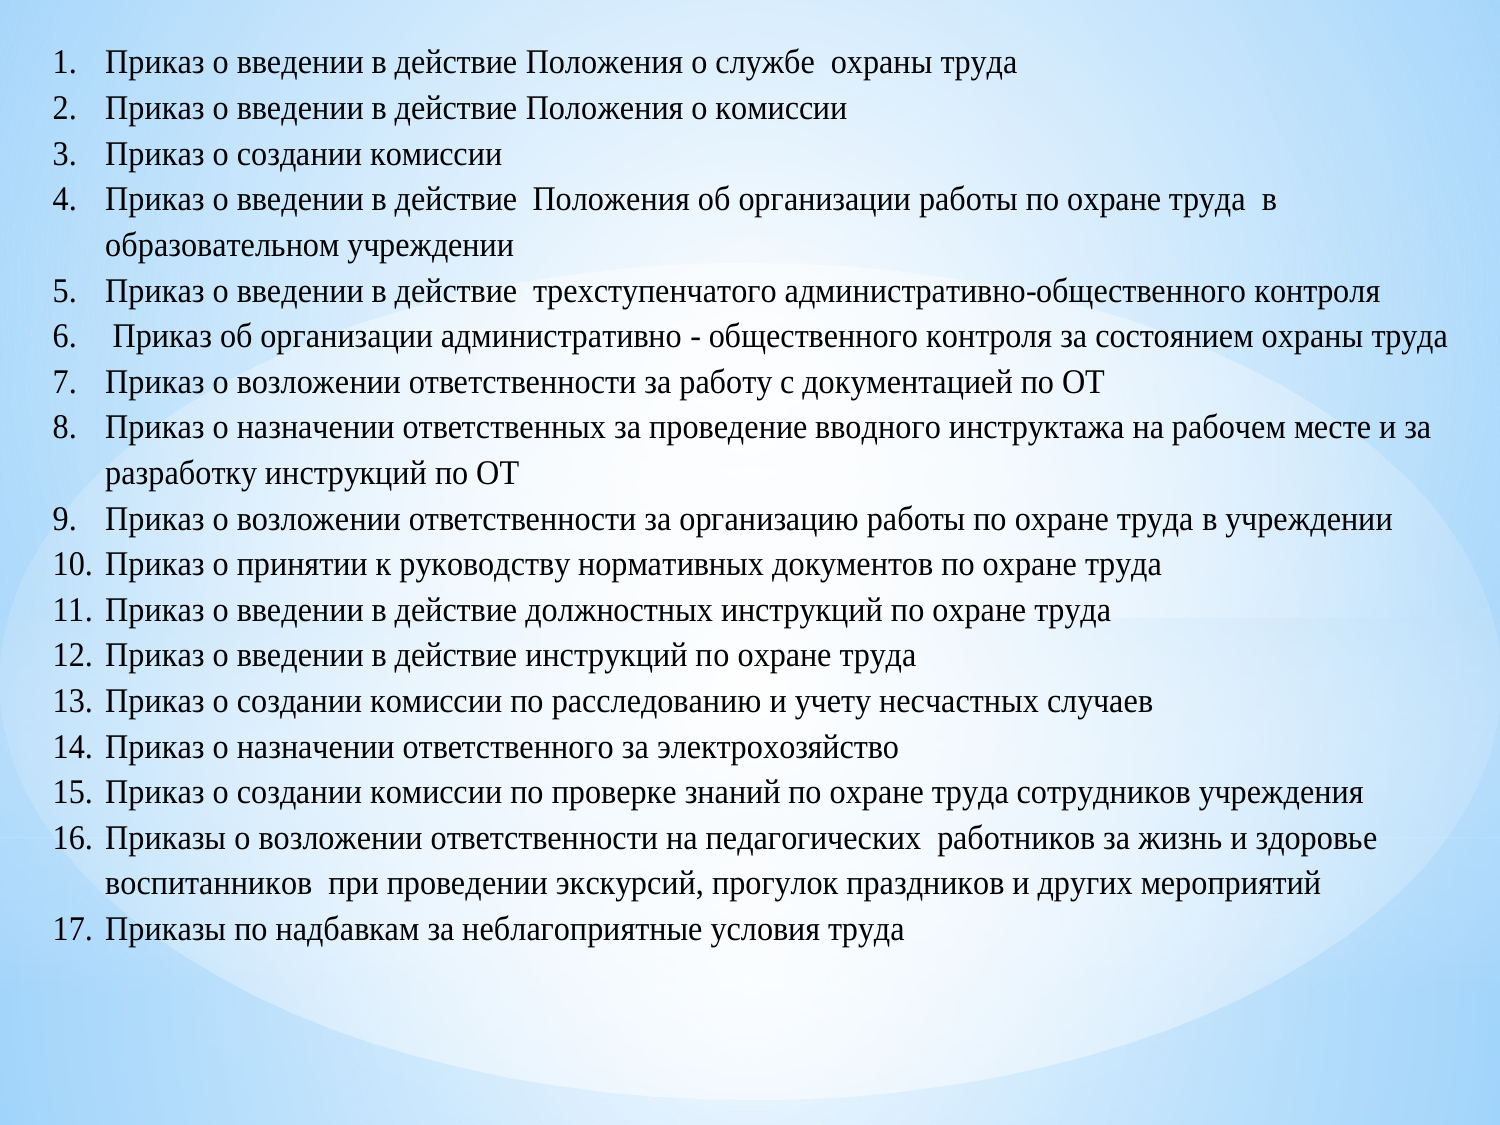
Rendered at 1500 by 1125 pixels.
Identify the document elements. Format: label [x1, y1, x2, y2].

picture [0, 42, 1500, 988]
